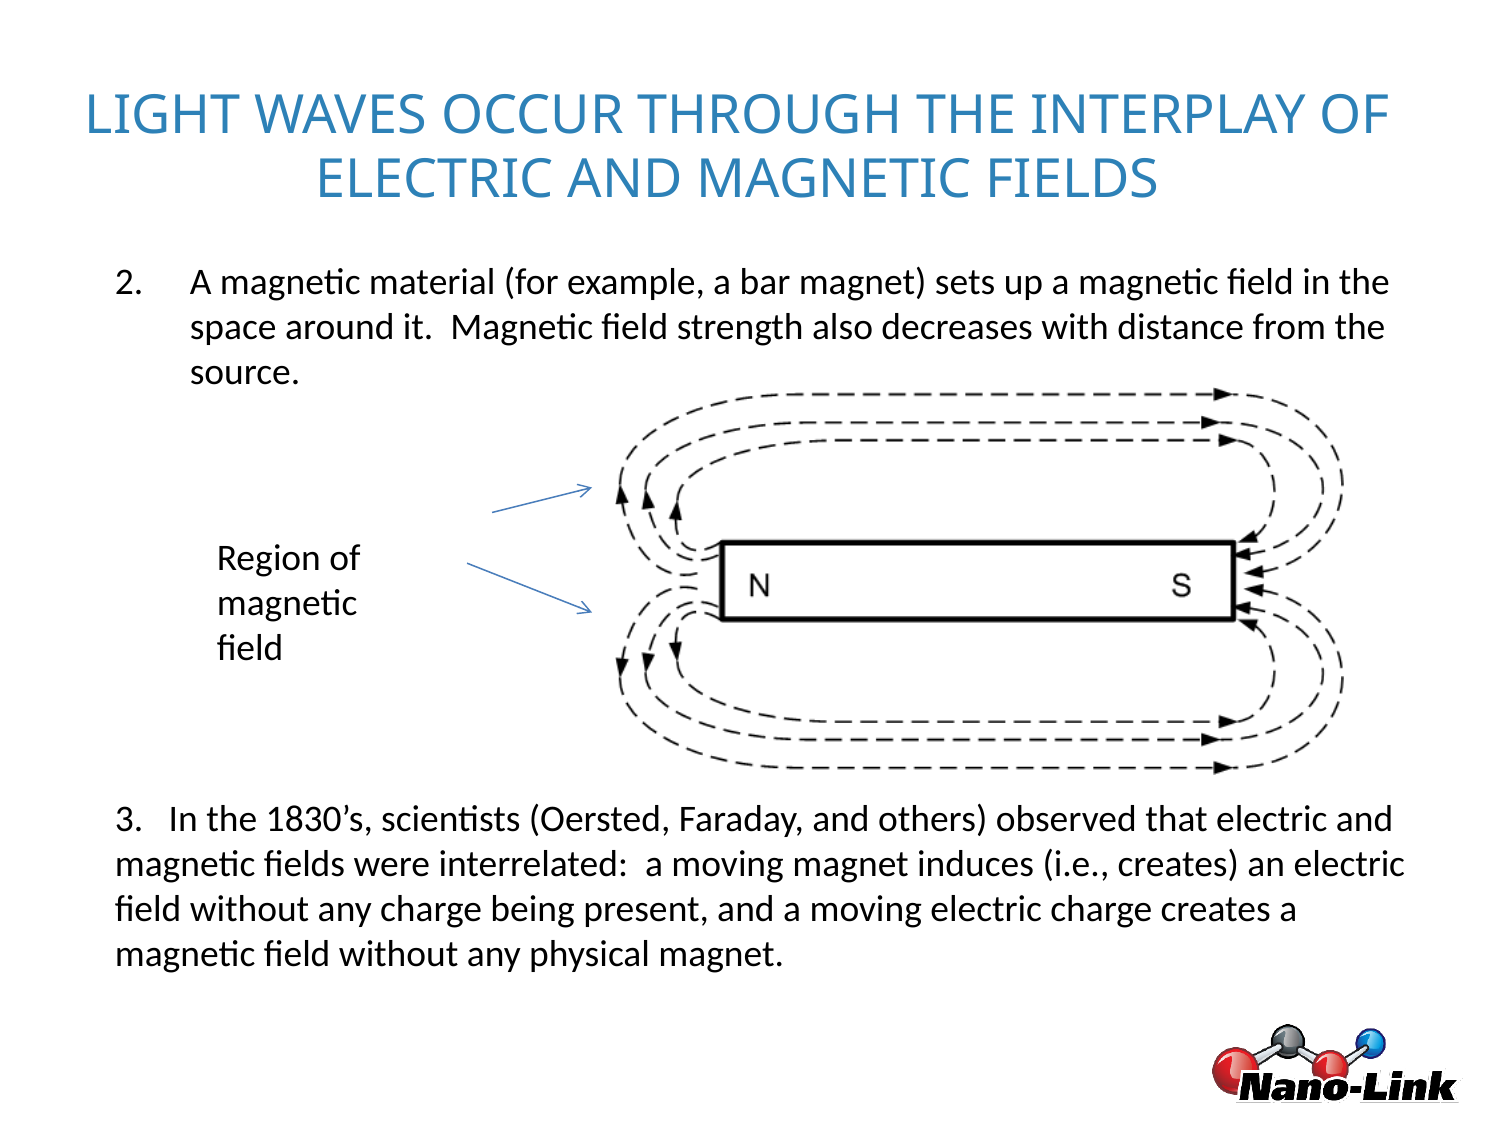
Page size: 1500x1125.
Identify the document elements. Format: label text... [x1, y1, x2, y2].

text_box Region of magnetic field [202, 525, 390, 676]
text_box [491, 487, 593, 513]
text_box LIGHT WAVES OCCUR THROUGH THE INTERPLAY OF ELECTRIC AND MAGNETIC FIELDS [62, 50, 1413, 238]
picture [1212, 1024, 1463, 1103]
picture [615, 387, 1344, 775]
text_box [466, 562, 593, 613]
text_box A magnetic material (for example, a bar magnet) sets up a magnetic field in the space around it. Magnetic field strength also decreases with distance from the source. 3. In the 1830’s, scientists (Oersted, Faraday, and others) observed that electric and magnetic fields were interrelated: a moving magnet induces (i.e., creates) an electric field without any charge being present, and a moving electric charge creates a magnetic field without any physical magnet. [99, 249, 1425, 1083]
